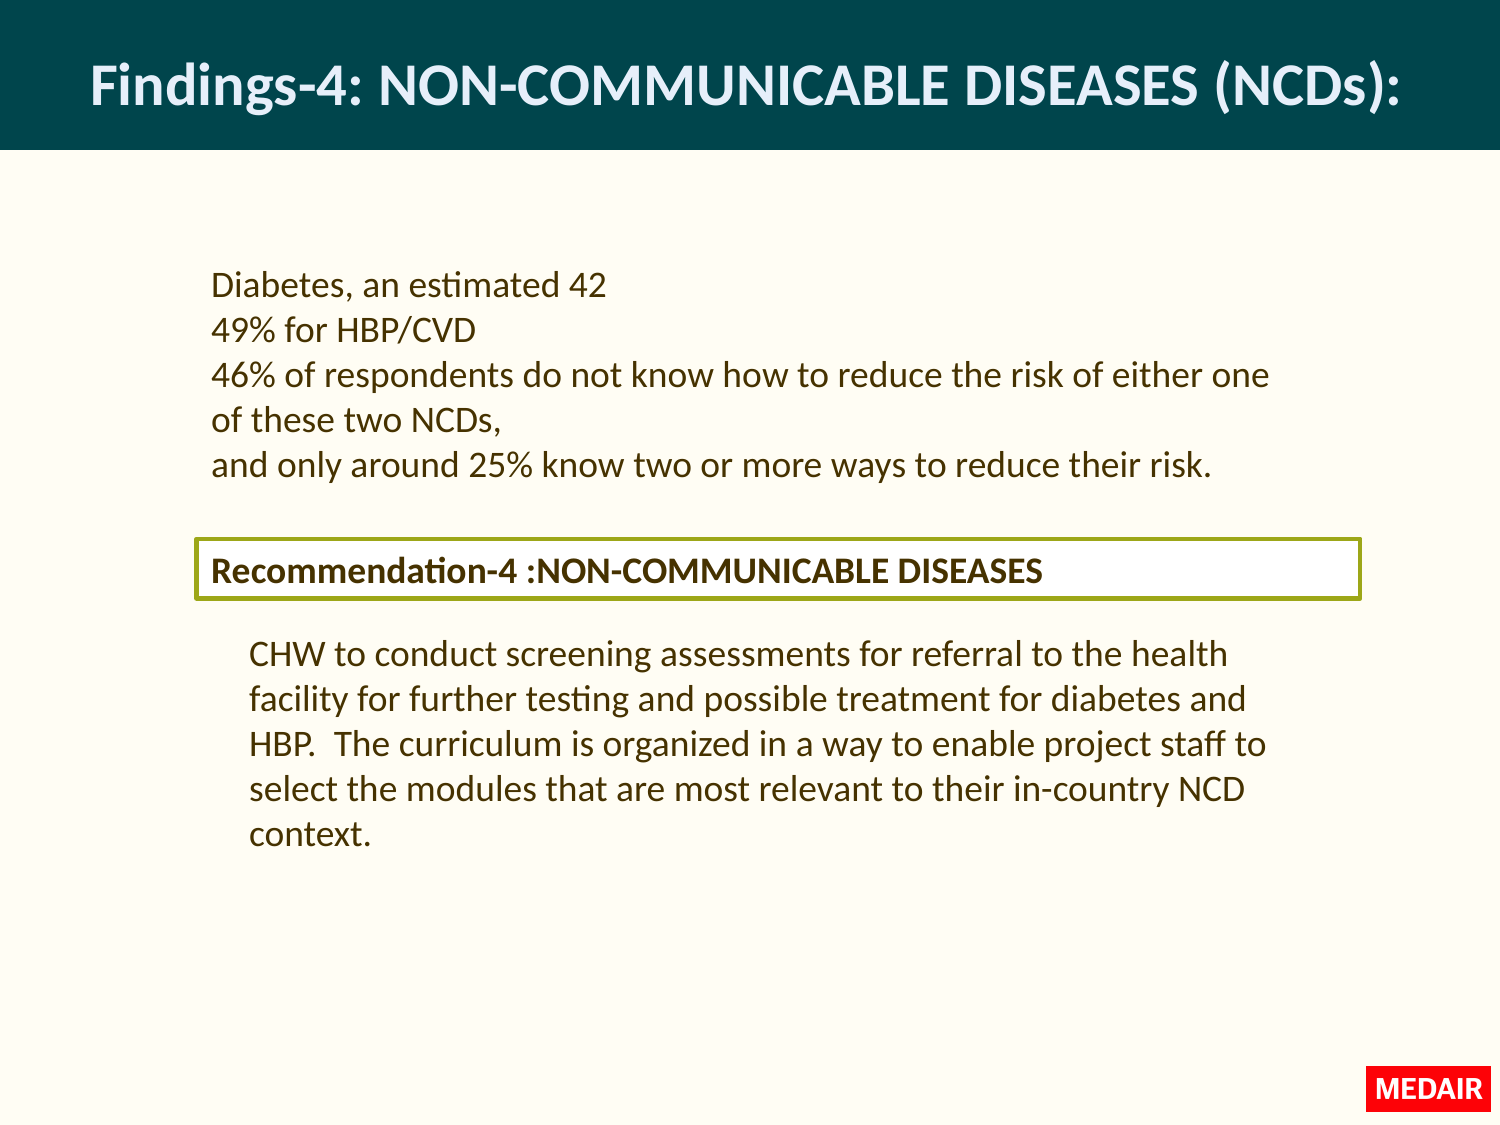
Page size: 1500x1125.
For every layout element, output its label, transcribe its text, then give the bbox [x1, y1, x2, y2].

text_box Recommendation-4 :NON-COMMUNICABLE DISEASES [194, 537, 1362, 601]
picture [1366, 1066, 1491, 1112]
text_box CHW to conduct screening assessments for referral to the health facility for further testing and possible treatment for diabetes and HBP. The curriculum is organized in a way to enable project staff to select the modules that are most relevant to their in-country NCD context. [234, 621, 1331, 862]
title Findings-4: NON-COMMUNICABLE DISEASES (NCDs): [75, 20, 1425, 126]
text_box Diabetes, an estimated 42 49% for HBP/CVD 46% of respondents do not know how to reduce the risk of either one of these two NCDs, and only around 25% know two or more ways to reduce their risk. [196, 253, 1316, 493]
